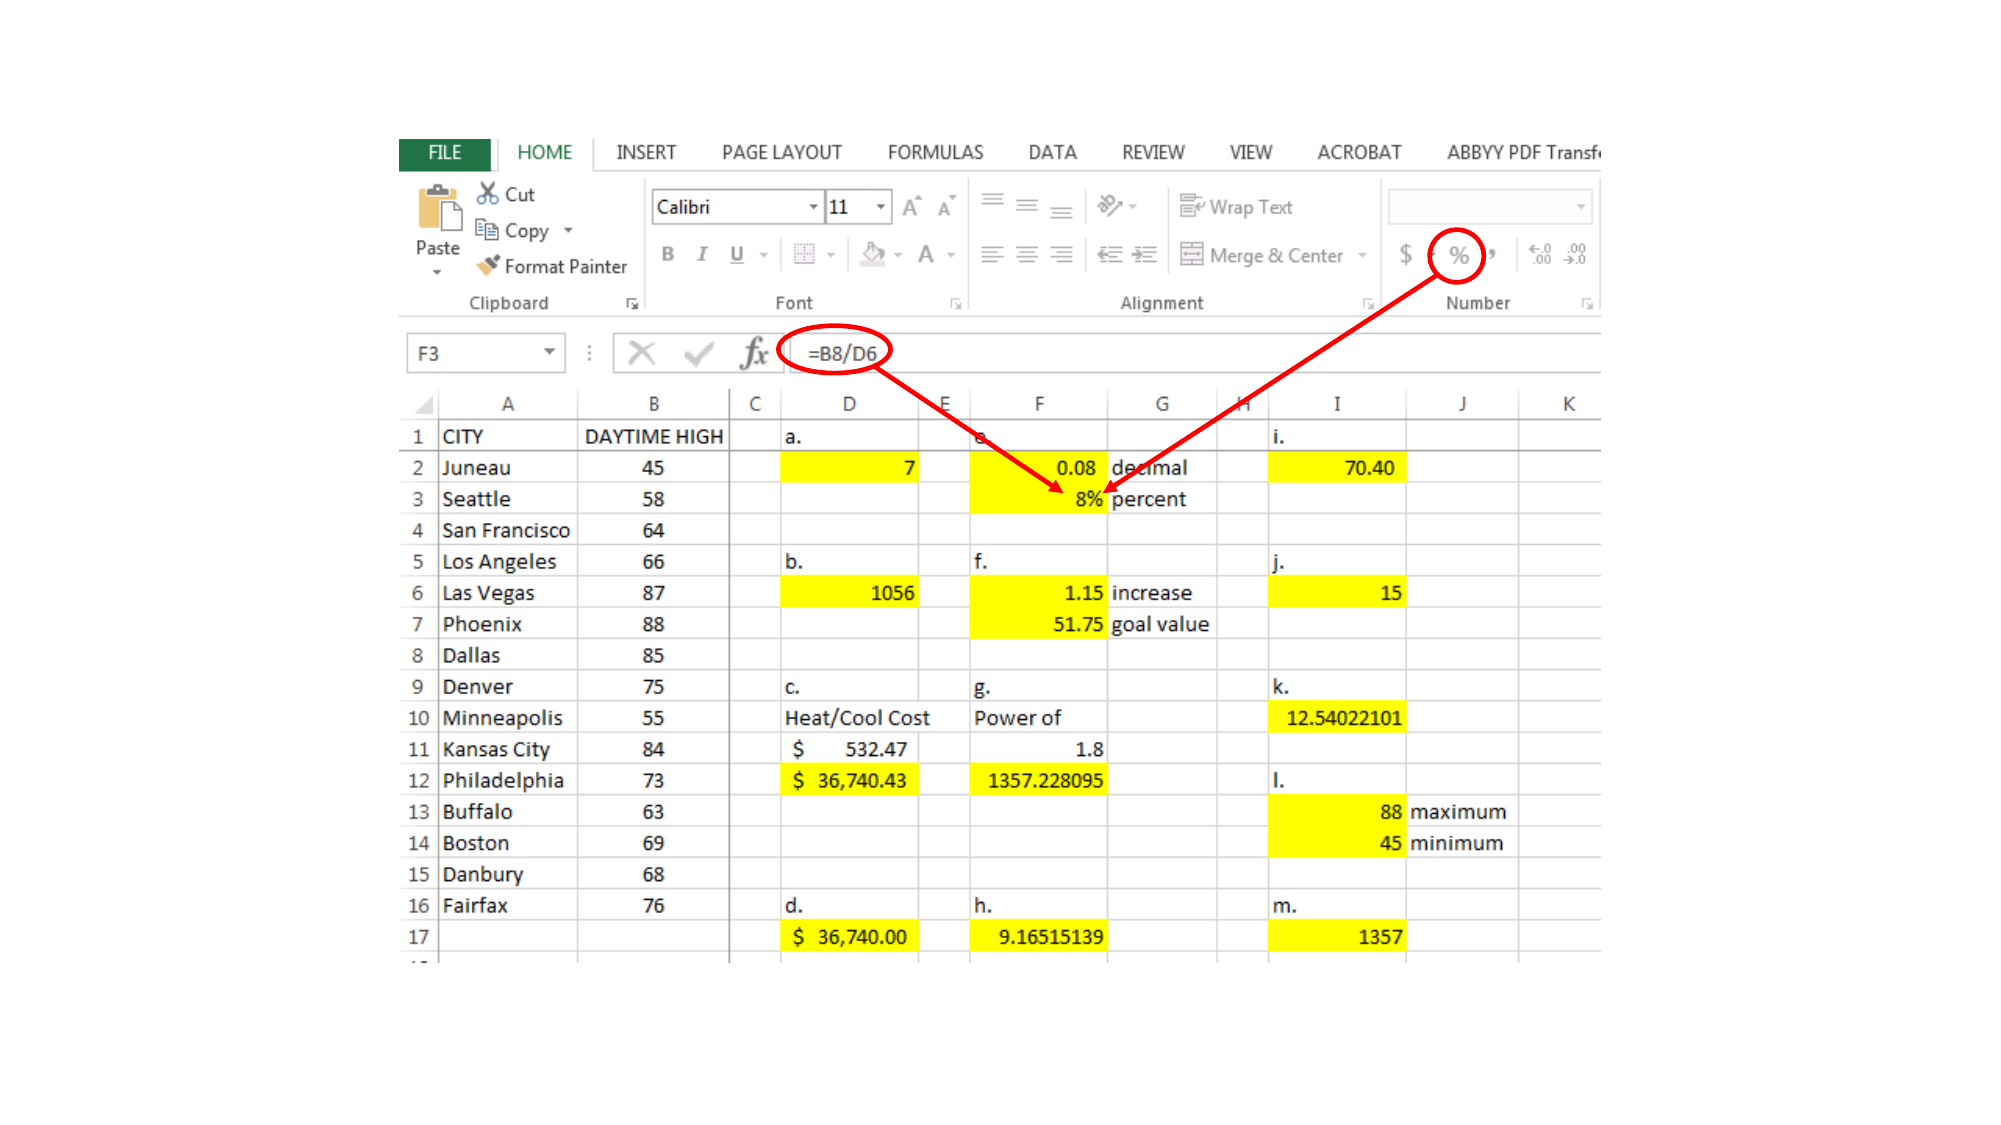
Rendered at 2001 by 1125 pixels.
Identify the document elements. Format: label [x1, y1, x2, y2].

text_box [874, 366, 1064, 494]
text_box [1102, 274, 1438, 494]
list [399, 138, 1601, 963]
